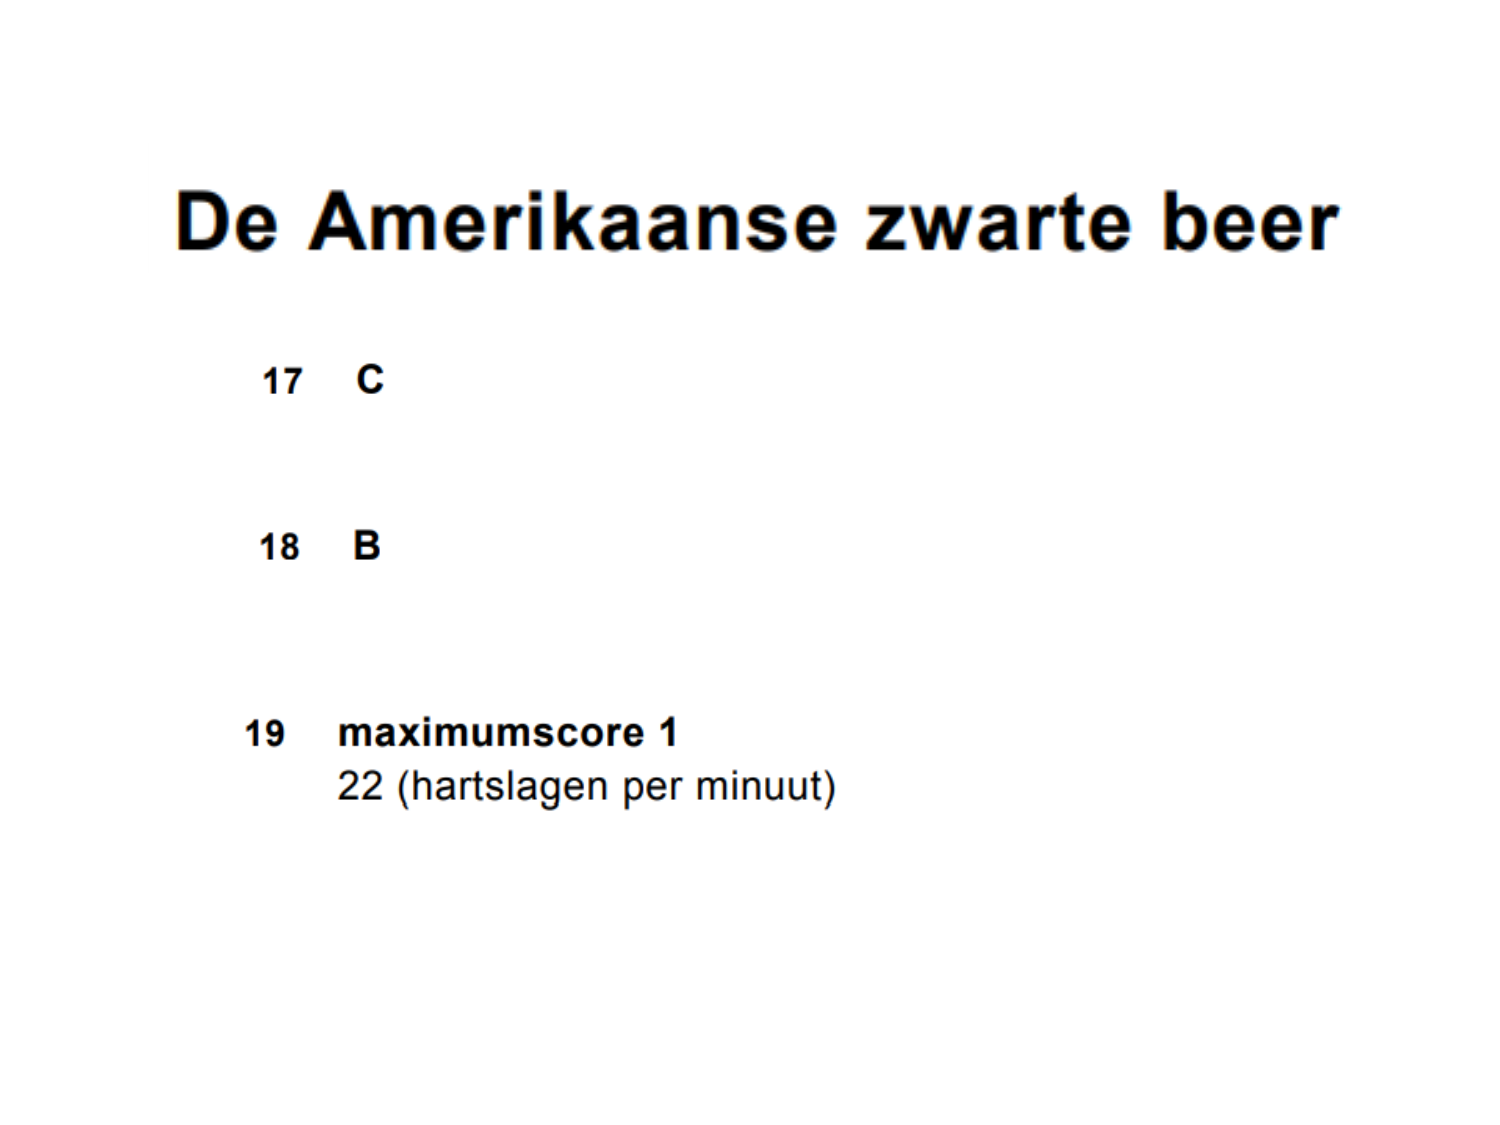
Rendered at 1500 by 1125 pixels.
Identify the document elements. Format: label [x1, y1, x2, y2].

picture [147, 142, 1385, 274]
picture [232, 691, 872, 844]
picture [241, 326, 418, 424]
picture [241, 496, 441, 579]
